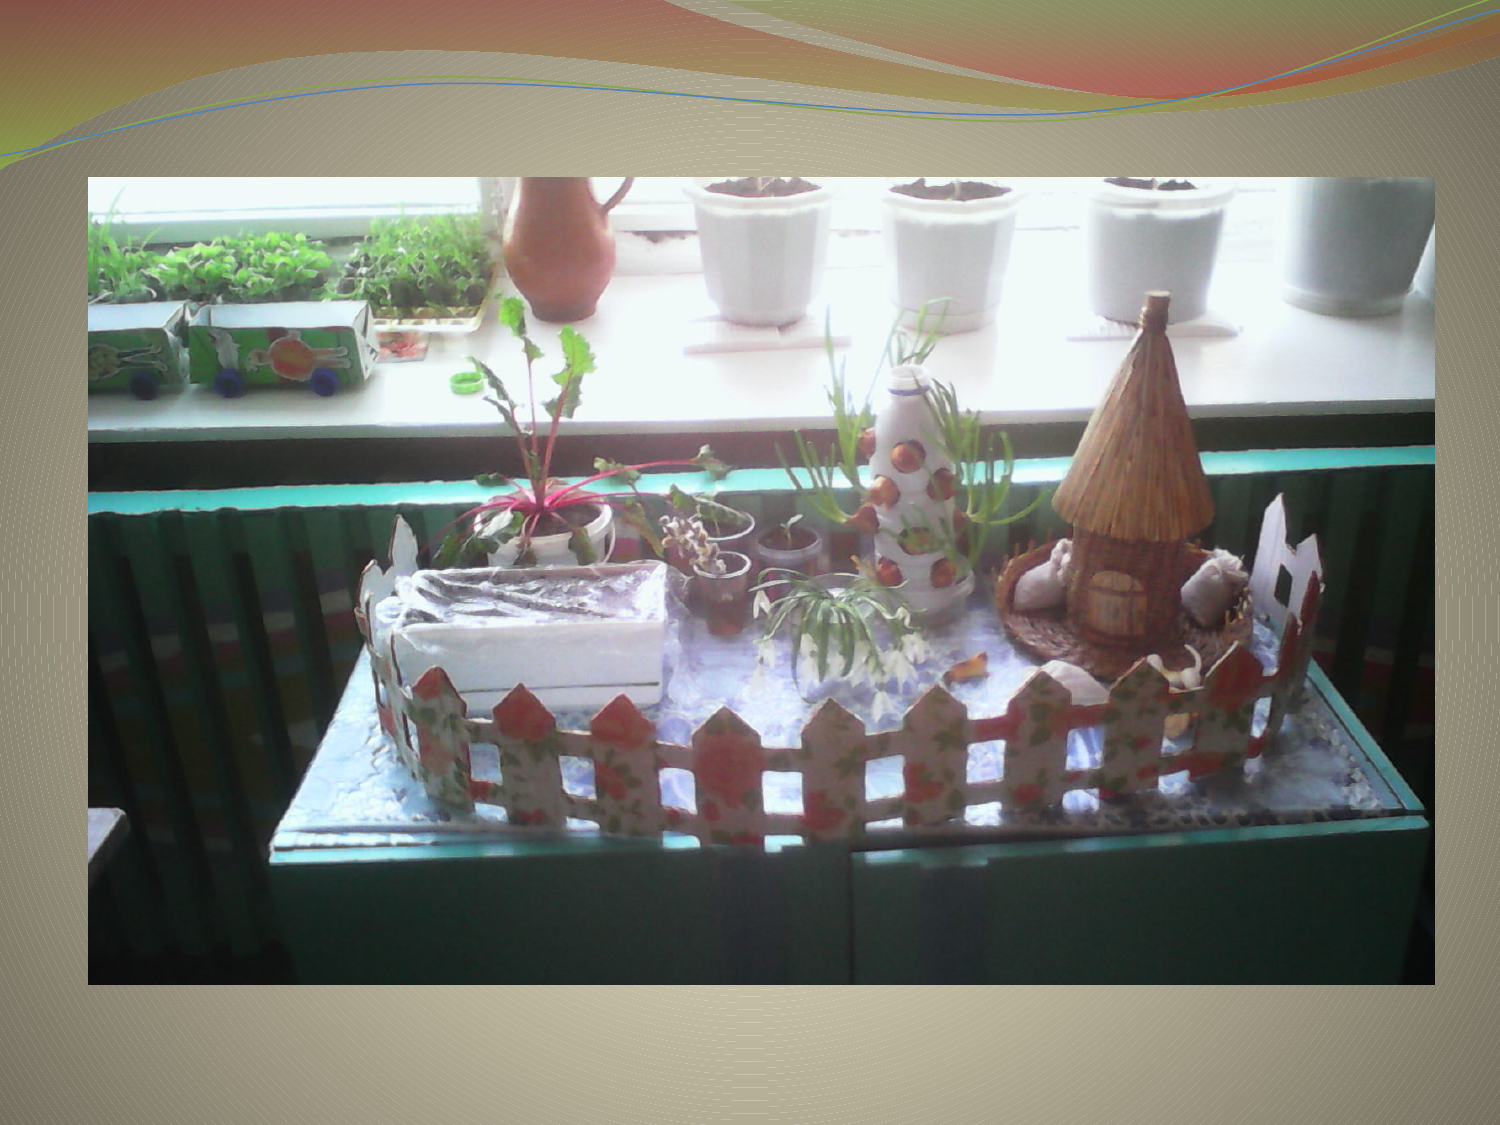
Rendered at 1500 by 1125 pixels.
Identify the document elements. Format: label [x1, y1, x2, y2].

picture [88, 177, 1435, 986]
